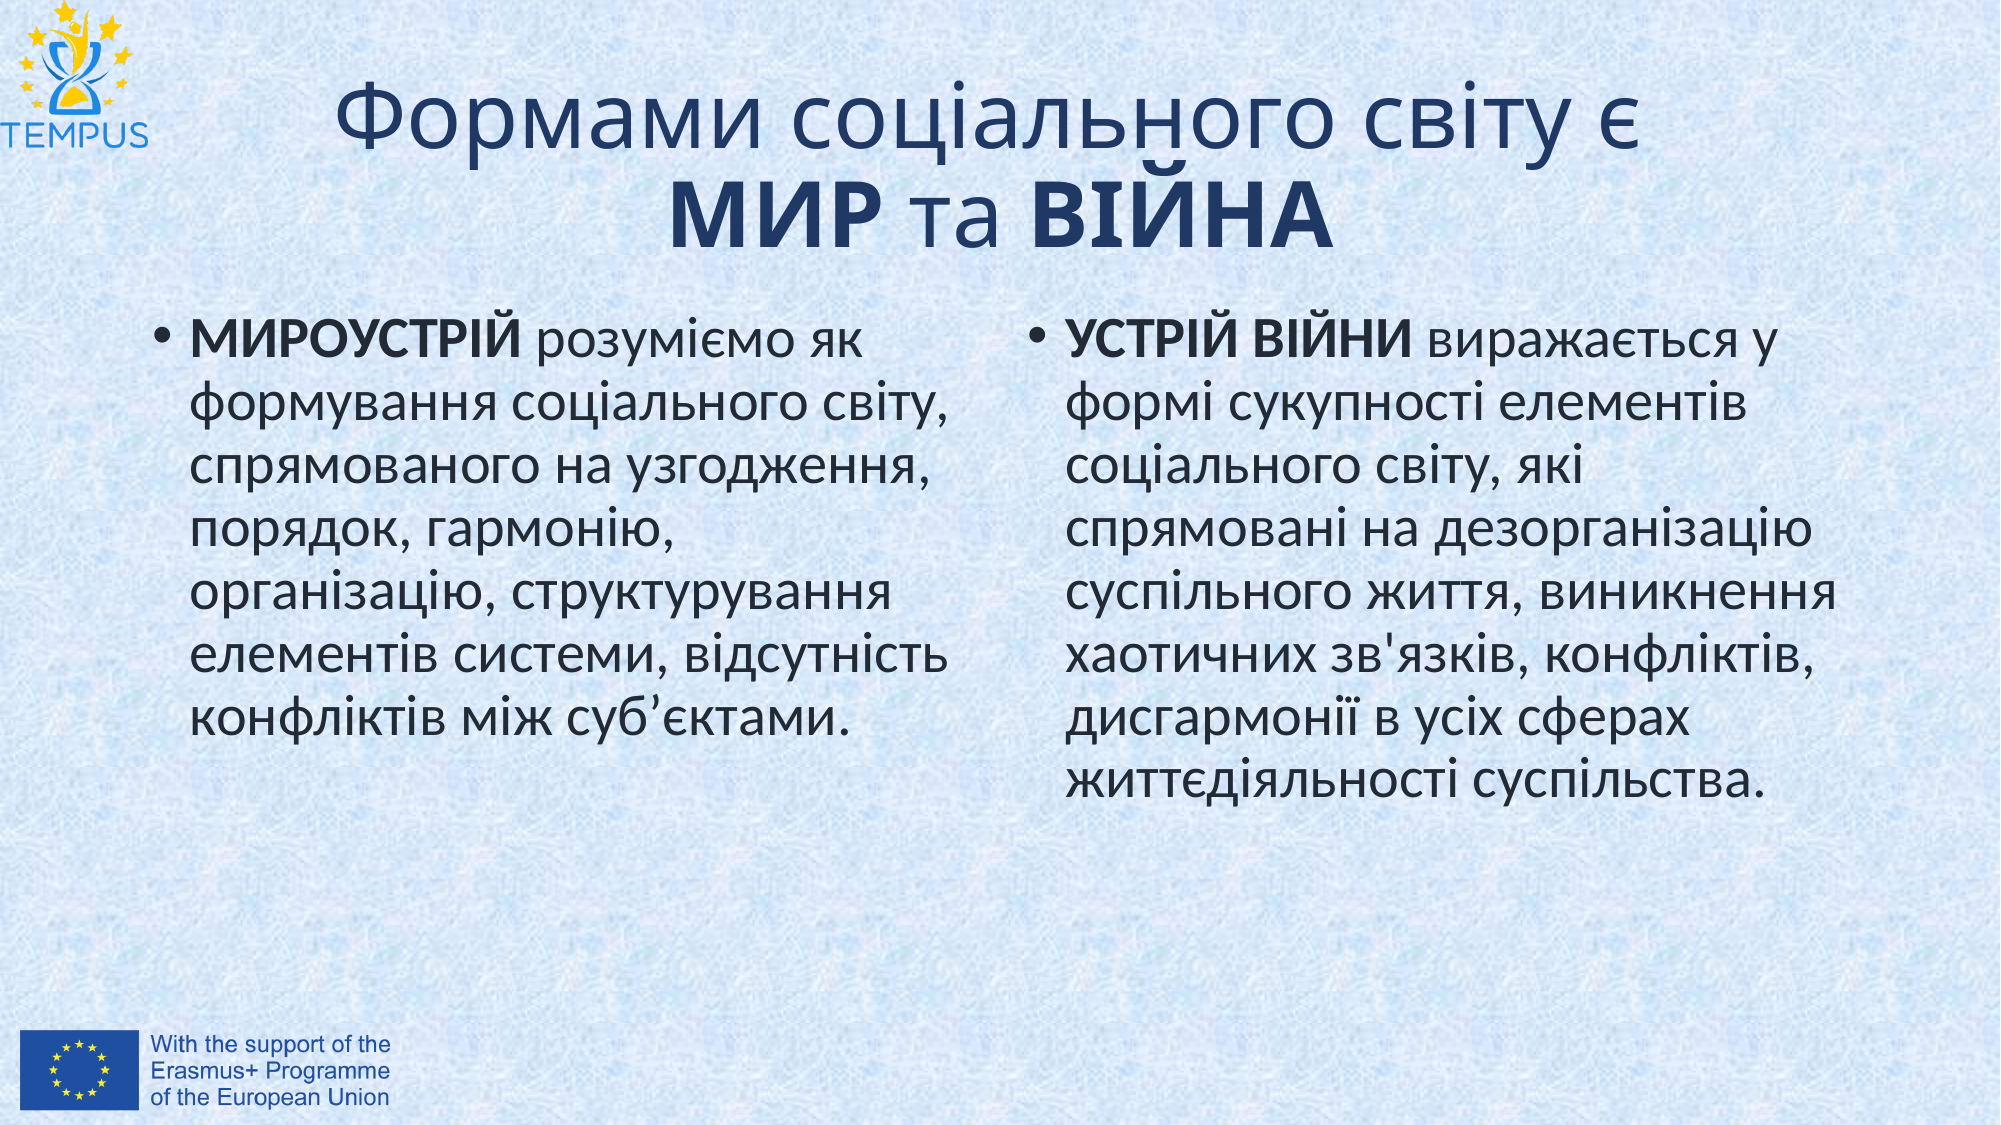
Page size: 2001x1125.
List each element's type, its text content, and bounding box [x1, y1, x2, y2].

list МИРОУСТРІЙ розуміємо як формування соціального світу, спрямованого на узгодження, порядок, гармонію, організацію, структурування елементів системи, відсутність конфліктів між суб’єктами. [137, 299, 988, 1014]
picture [0, 0, 2001, 1125]
title Формами соціального світу є МИР та ВІЙНА [137, 59, 1863, 278]
list УСТРІЙ ВІЙНИ виражається у формі сукупності елементів соціального світу, які спрямовані на дезорганізацію суспільного життя, виникнення хаотичних зв'язків, конфліктів, дисгармонії в усіх сферах життєдіяльності суспільства. [1012, 299, 1863, 1014]
